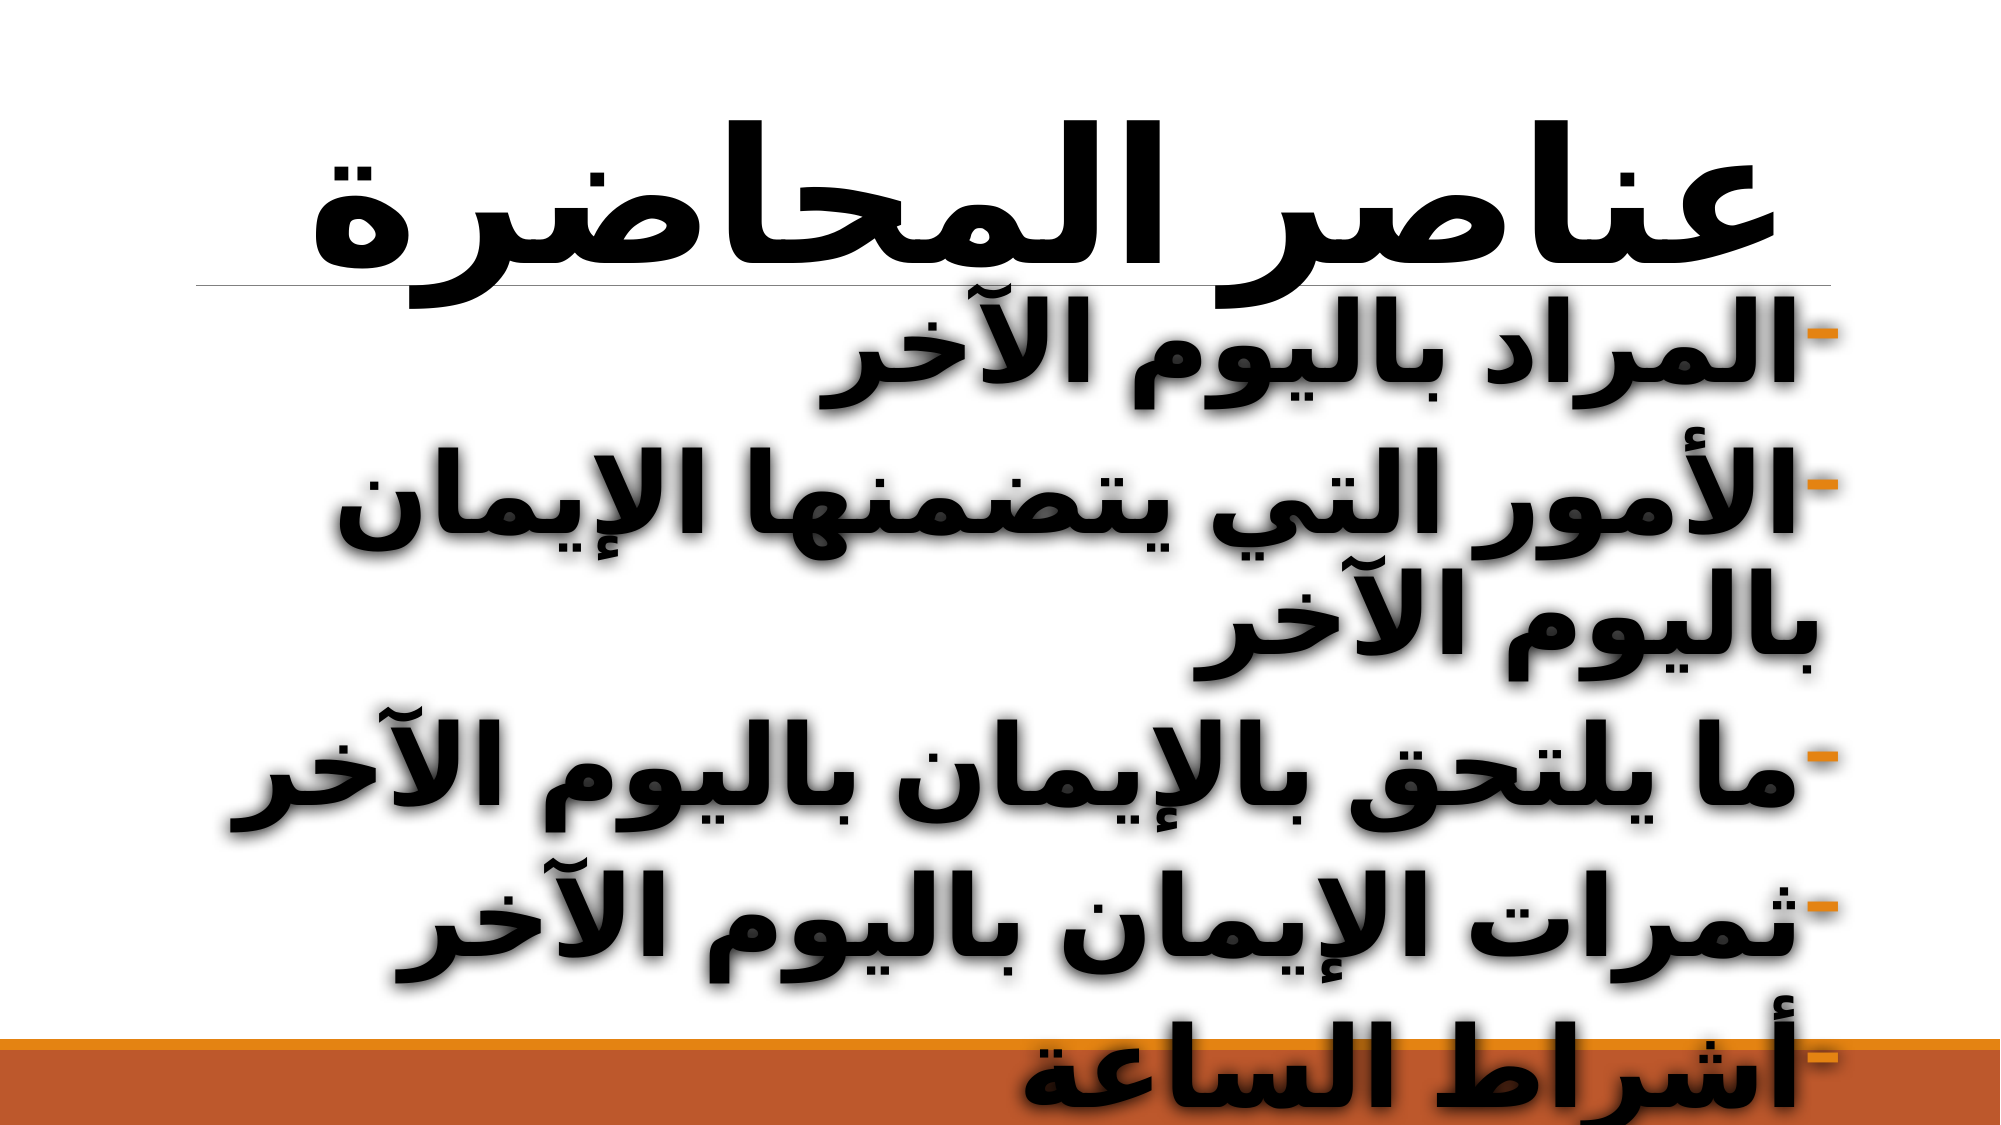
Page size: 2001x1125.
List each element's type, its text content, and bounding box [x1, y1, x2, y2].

title عناصر المحاضرة [240, 53, 1813, 265]
list المراد باليوم الآخر الأمور التي يتضمنها الإيمان باليوم الآخر ما يلتحق بالإيمان باليوم الآخر ثمرات الإيمان باليوم الآخر أشراط الساعة [154, 278, 1843, 1050]
